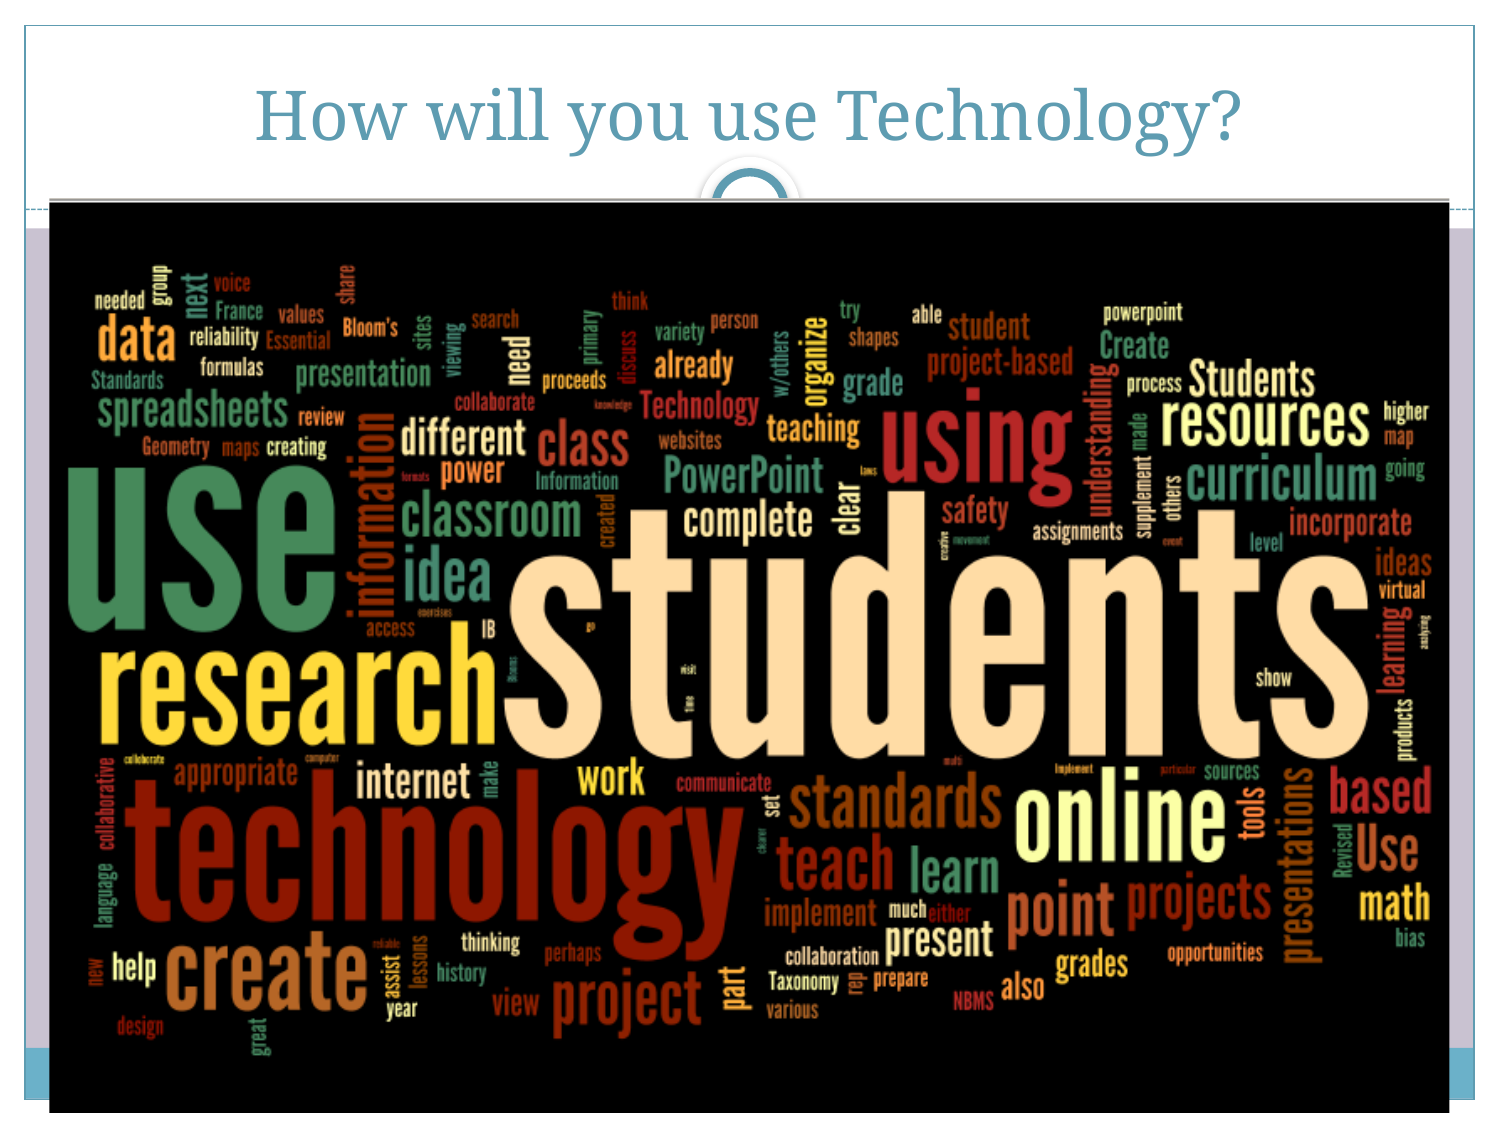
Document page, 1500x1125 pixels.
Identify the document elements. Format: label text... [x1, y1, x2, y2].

picture [49, 198, 1450, 1113]
title How will you use Technology? [49, 37, 1450, 162]
